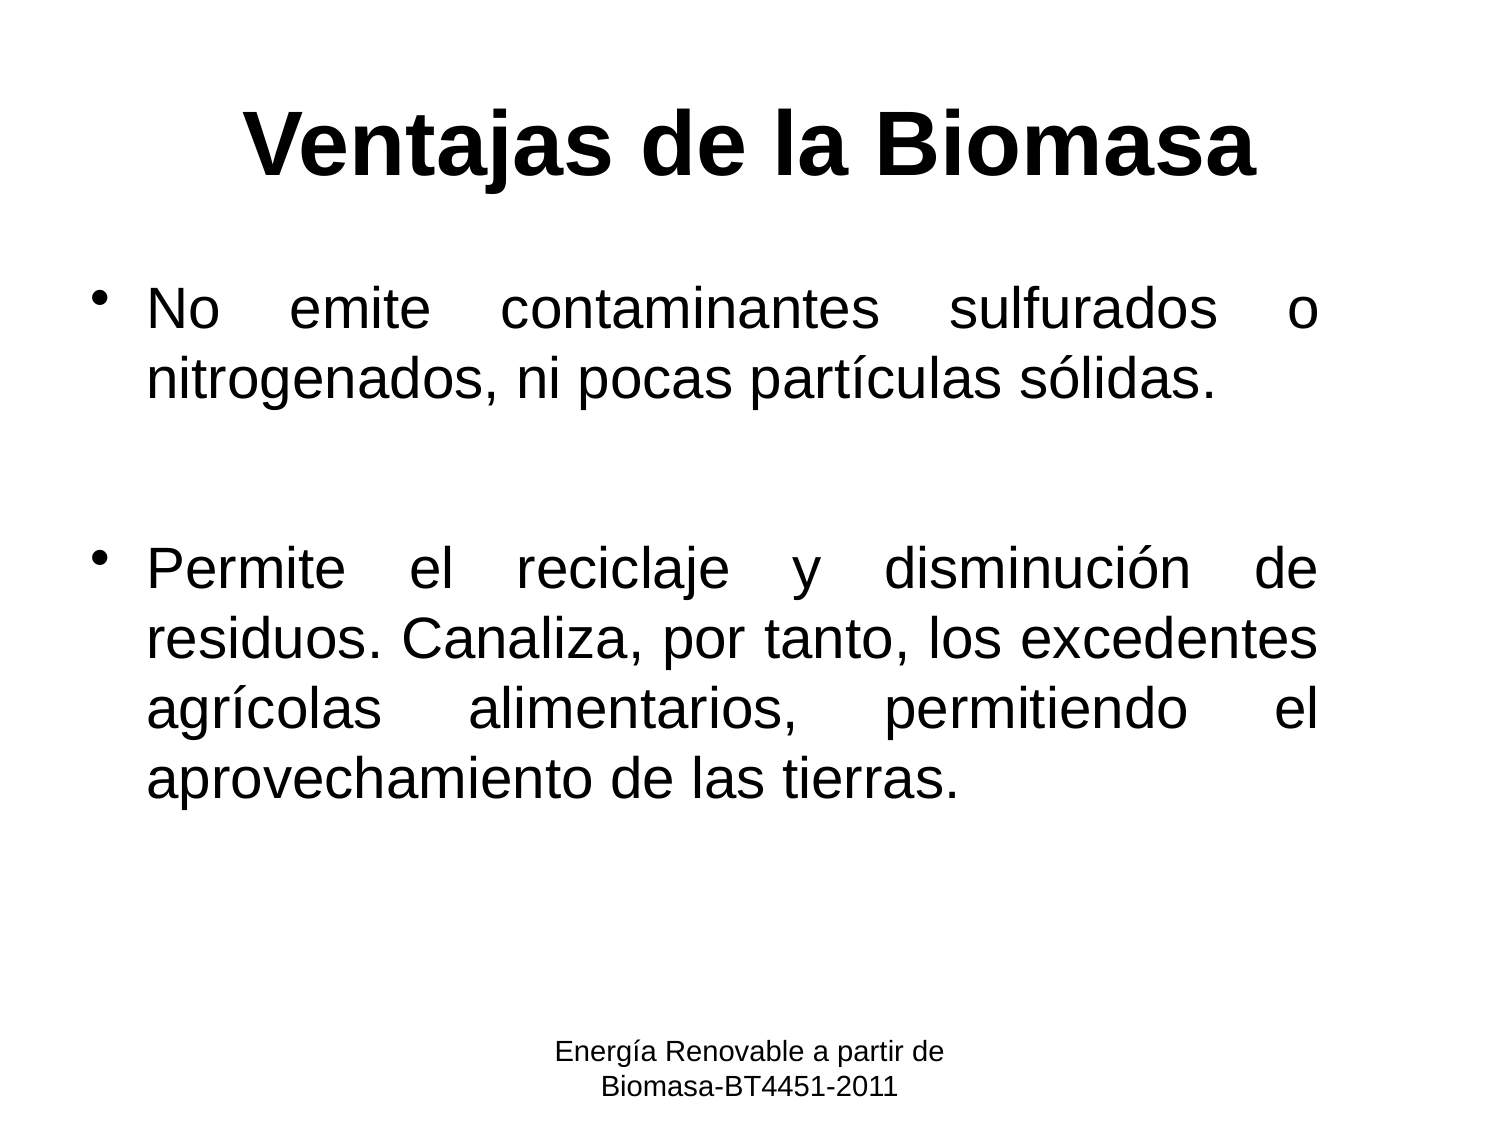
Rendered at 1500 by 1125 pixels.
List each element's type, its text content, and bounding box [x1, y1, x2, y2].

footer Energía Renovable a partir de Biomasa-BT4451-2011 [512, 1024, 988, 1103]
list No emite contaminantes sulfurados o nitrogenados, ni pocas partículas sólidas. Permite el reciclaje y disminución de residuos. Canaliza, por tanto, los excedentes agrícolas alimentarios, permitiendo el aprovechamiento de las tierras. [74, 262, 1337, 1006]
title Ventajas de la Biomasa [74, 44, 1426, 233]
